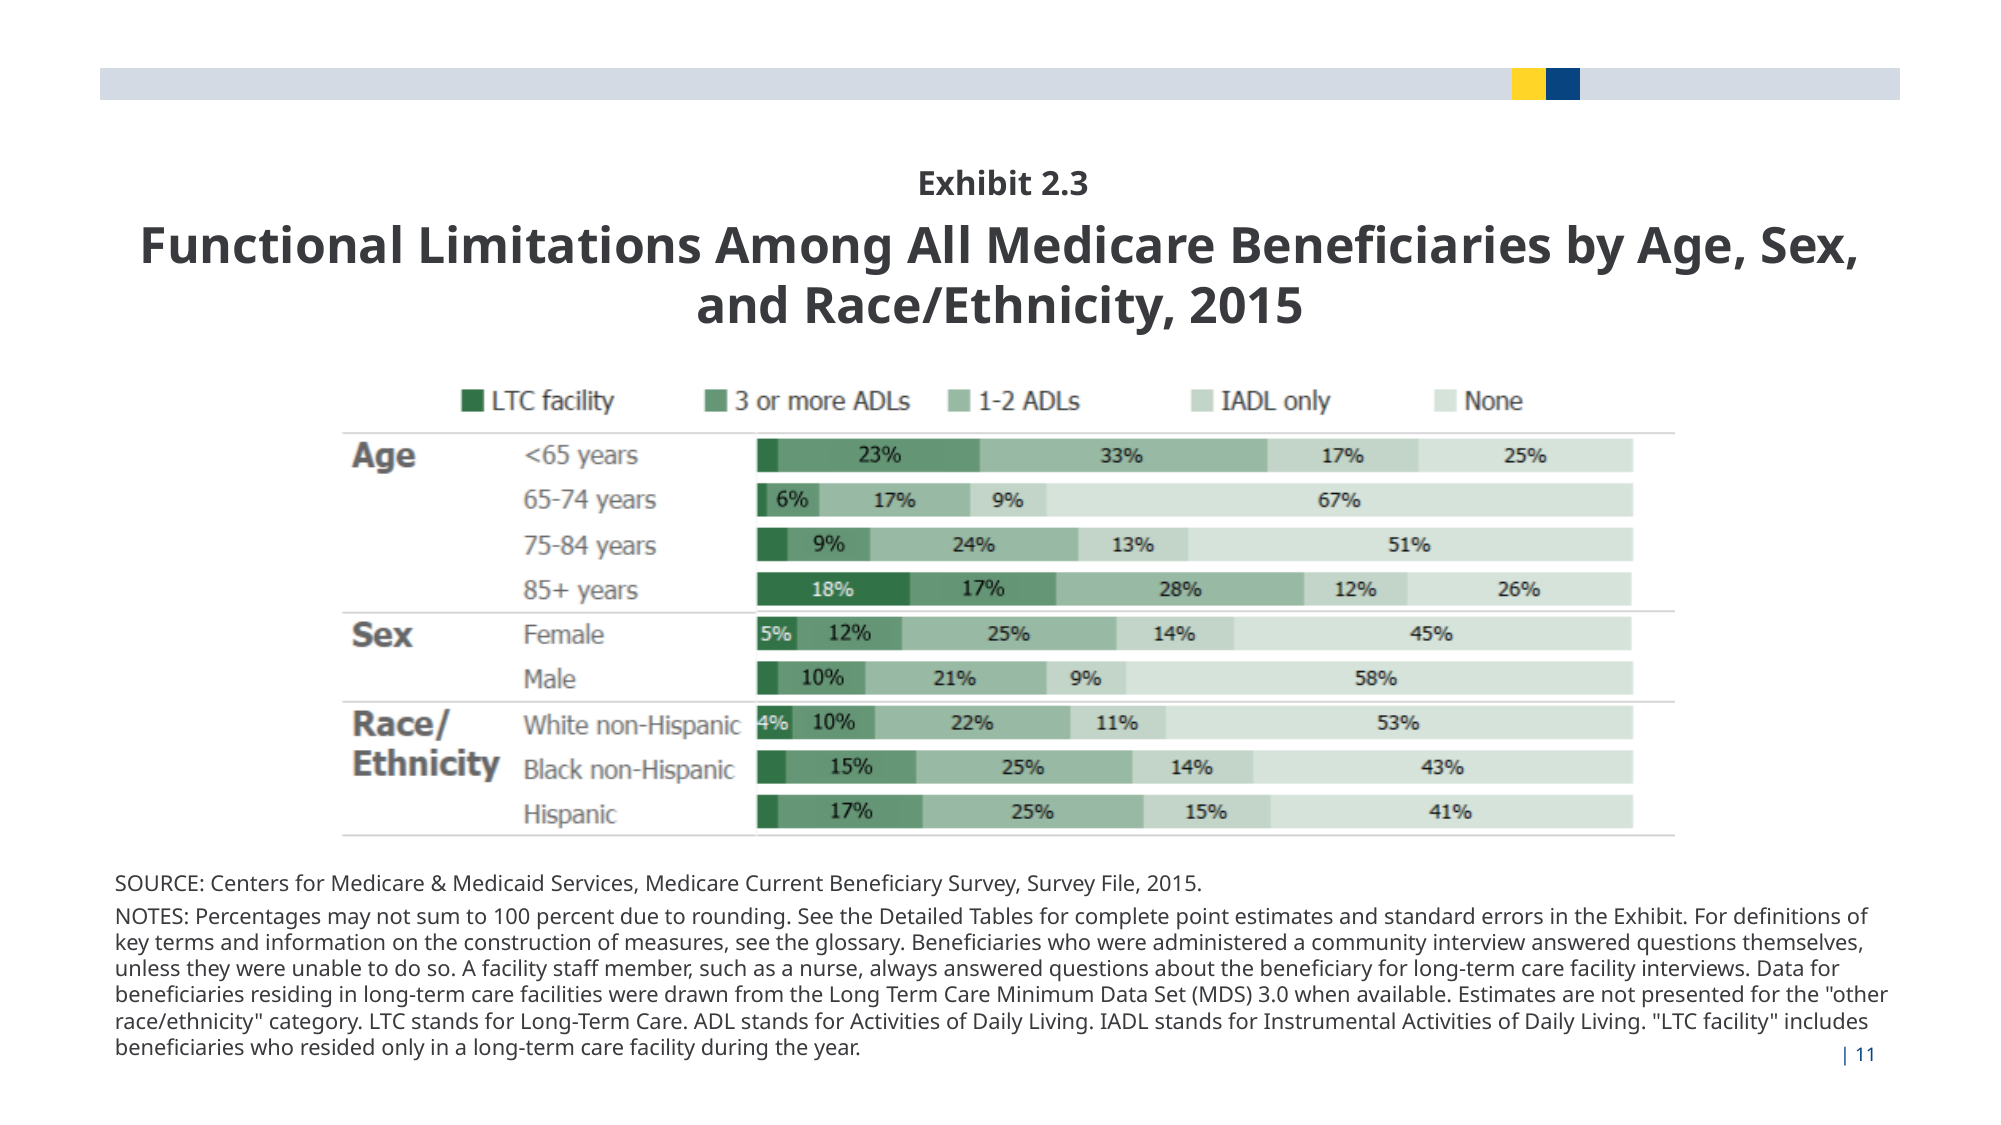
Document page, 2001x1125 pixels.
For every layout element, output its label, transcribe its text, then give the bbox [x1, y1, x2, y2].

list Functional Limitations Among All Medicare Beneficiaries by Age, Sex, and Race/Ethnicity, 2015 [99, 213, 1900, 300]
picture [324, 369, 1676, 846]
title Exhibit 2.3 [99, 154, 1900, 213]
list SOURCE: Centers for Medicare & Medicaid Services, Medicare Current Beneficiary Survey, Survey File, 2015. NOTES: Percentages may not sum to 100 percent due to rounding. See the Detailed Tables for complete point estimates and standard errors in the Exhibit. For definitions of key terms and information on the construction of measures, see the glossary. Beneficiaries who were administered a community interview answered questions themselves, unless they were unable to do so. A facility staff member, such as a nurse, always answered questions about the beneficiary for long-term care facility interviews. Data for beneficiaries residing in long-term care facilities were drawn from the Long Term Care Minimum Data Set (MDS) 3.0 when available. Estimates are not presented for the "other race/ethnicity" category. LTC stands for Long-Term Care. ADL stands for Activities of Daily Living. IADL stands for Instrumental Activities of Daily Living. "LTC facility" includes beneficiaries who resided only in a long-term care facility during the year. [99, 862, 1900, 922]
